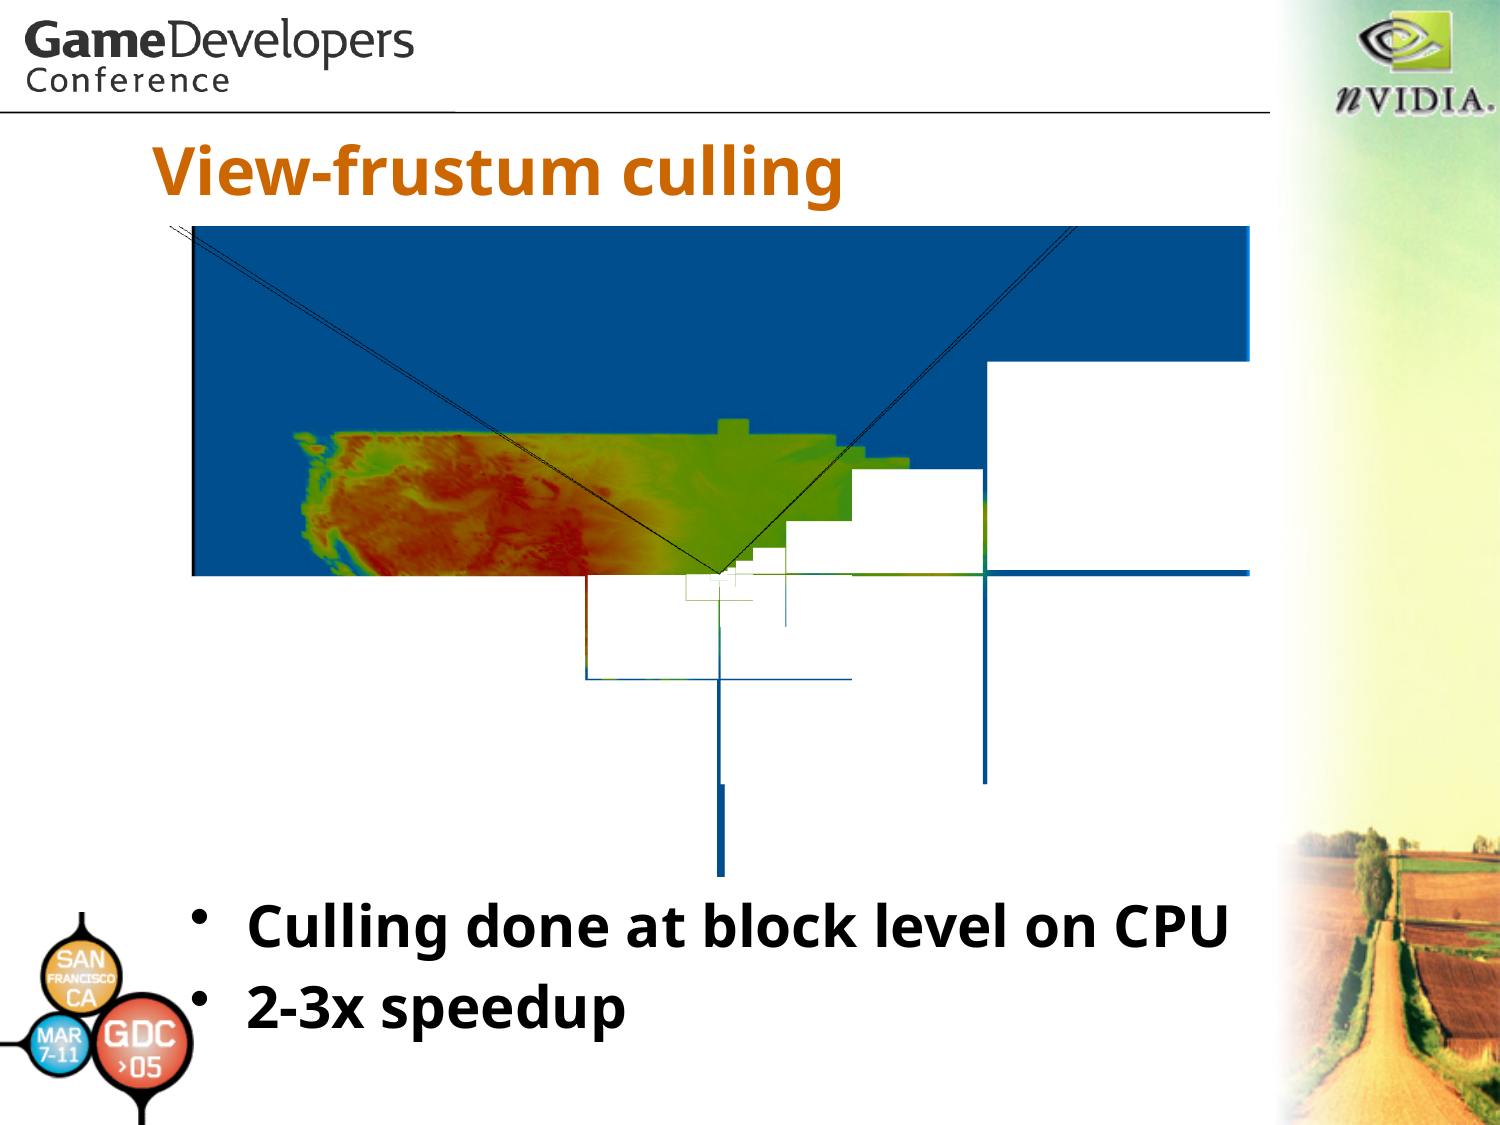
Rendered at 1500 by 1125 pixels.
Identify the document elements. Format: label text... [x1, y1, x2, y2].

list Culling done at block level on CPU 2-3x speedup [174, 881, 1375, 1100]
title View-frustum culling [137, 112, 1338, 225]
picture [162, 0, 1500, 1125]
picture [0, 912, 194, 1125]
picture [0, 0, 438, 110]
